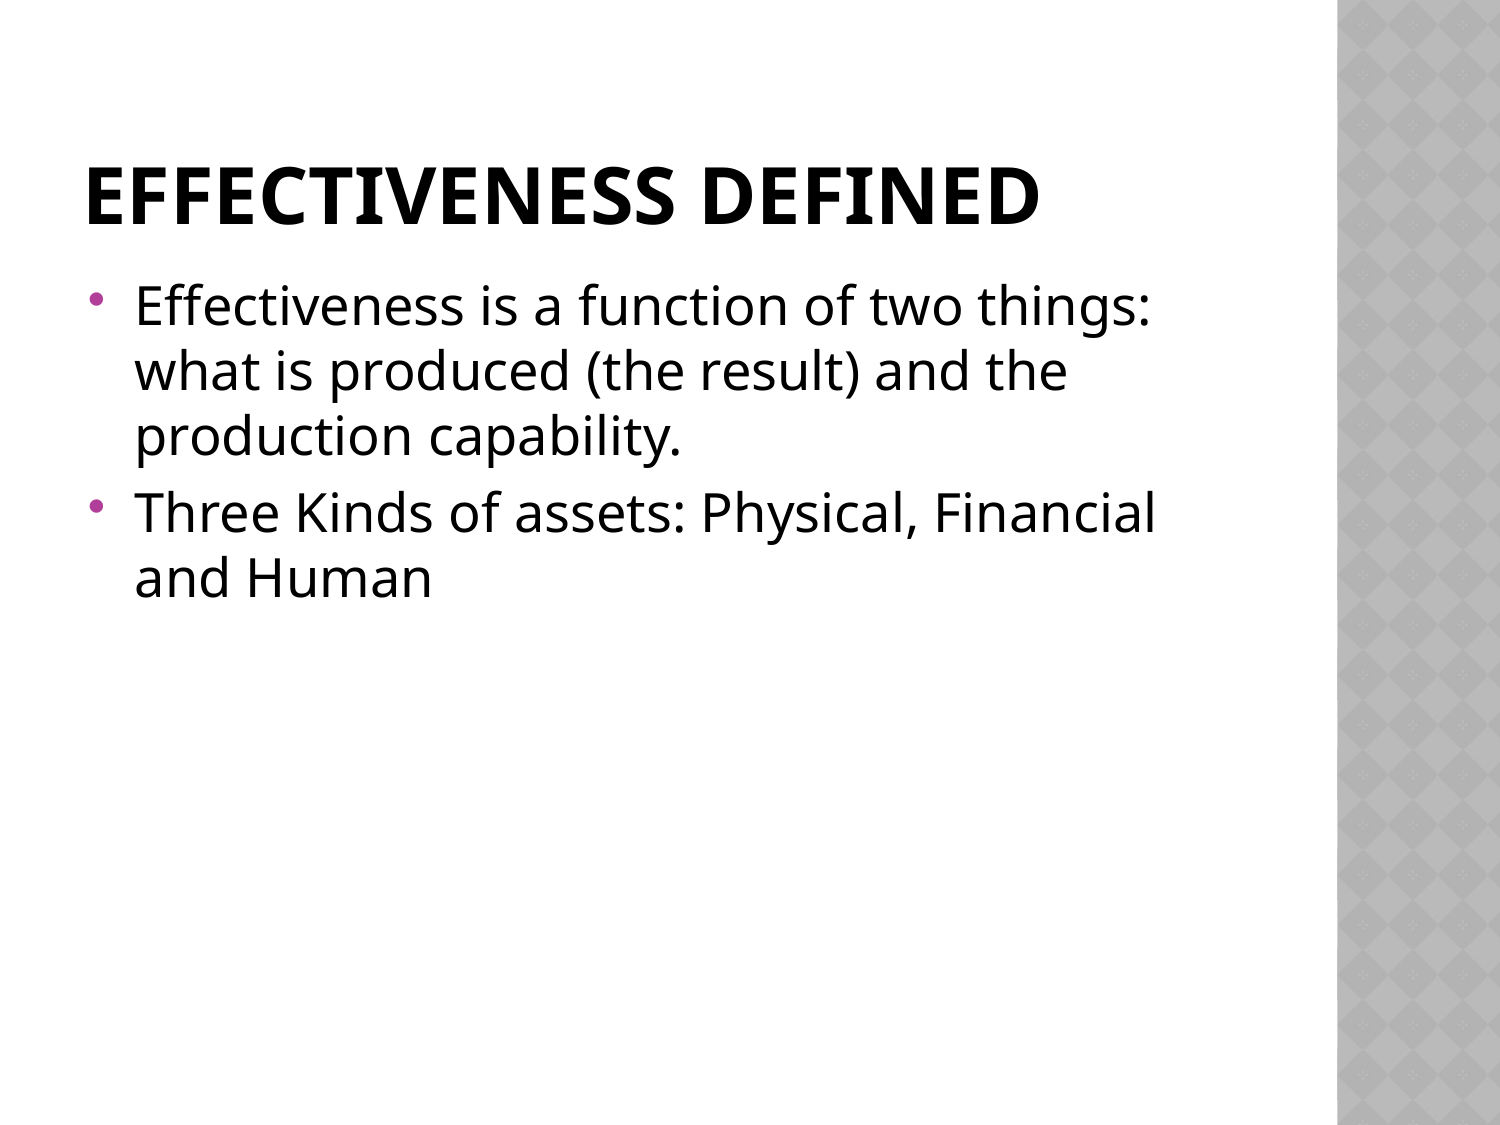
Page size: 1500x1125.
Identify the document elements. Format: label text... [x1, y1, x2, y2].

title EFFECTIVENESS DEFINED [75, 52, 1263, 240]
list Effectiveness is a function of two things: what is produced (the result) and the production capability. Three Kinds of assets: Physical, Financial and Human [75, 264, 1263, 1059]
